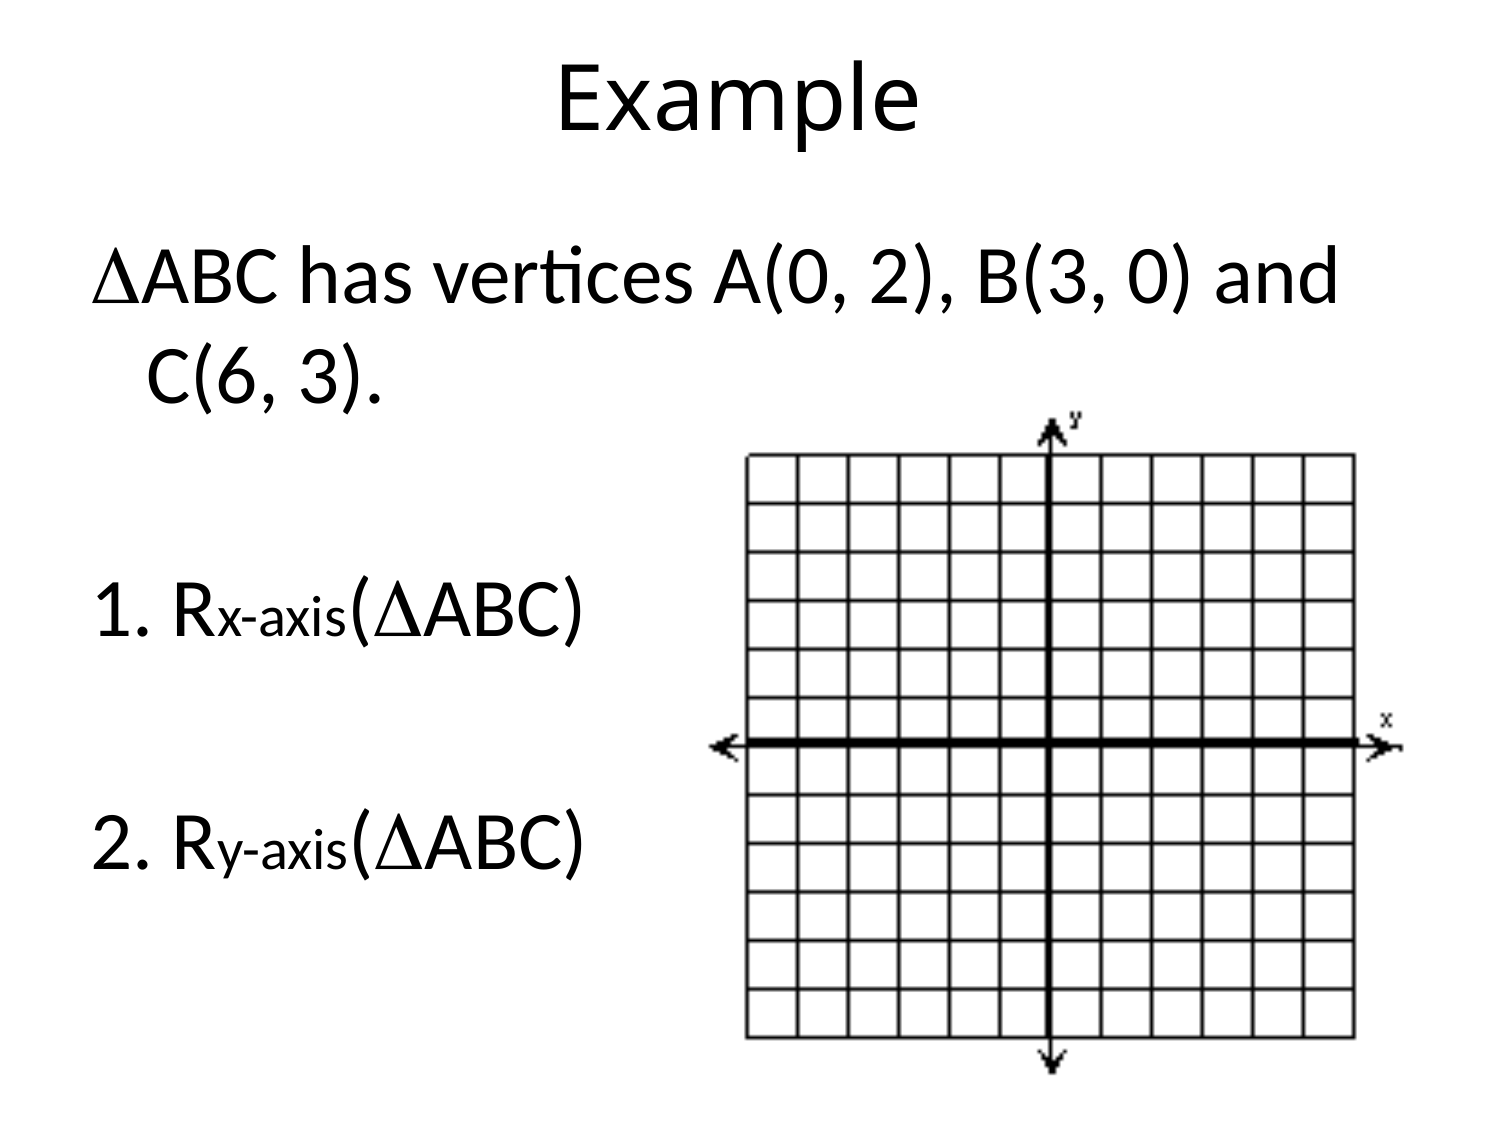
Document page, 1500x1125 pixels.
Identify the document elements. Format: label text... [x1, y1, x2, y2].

title Example [75, 0, 1425, 188]
list ABC has vertices A(0, 2), B(3, 0) and C(6, 3). 1. Rx-axis(ABC) 2. Ry-axis(ABC) [75, 212, 1425, 1005]
picture [696, 391, 1422, 1103]
